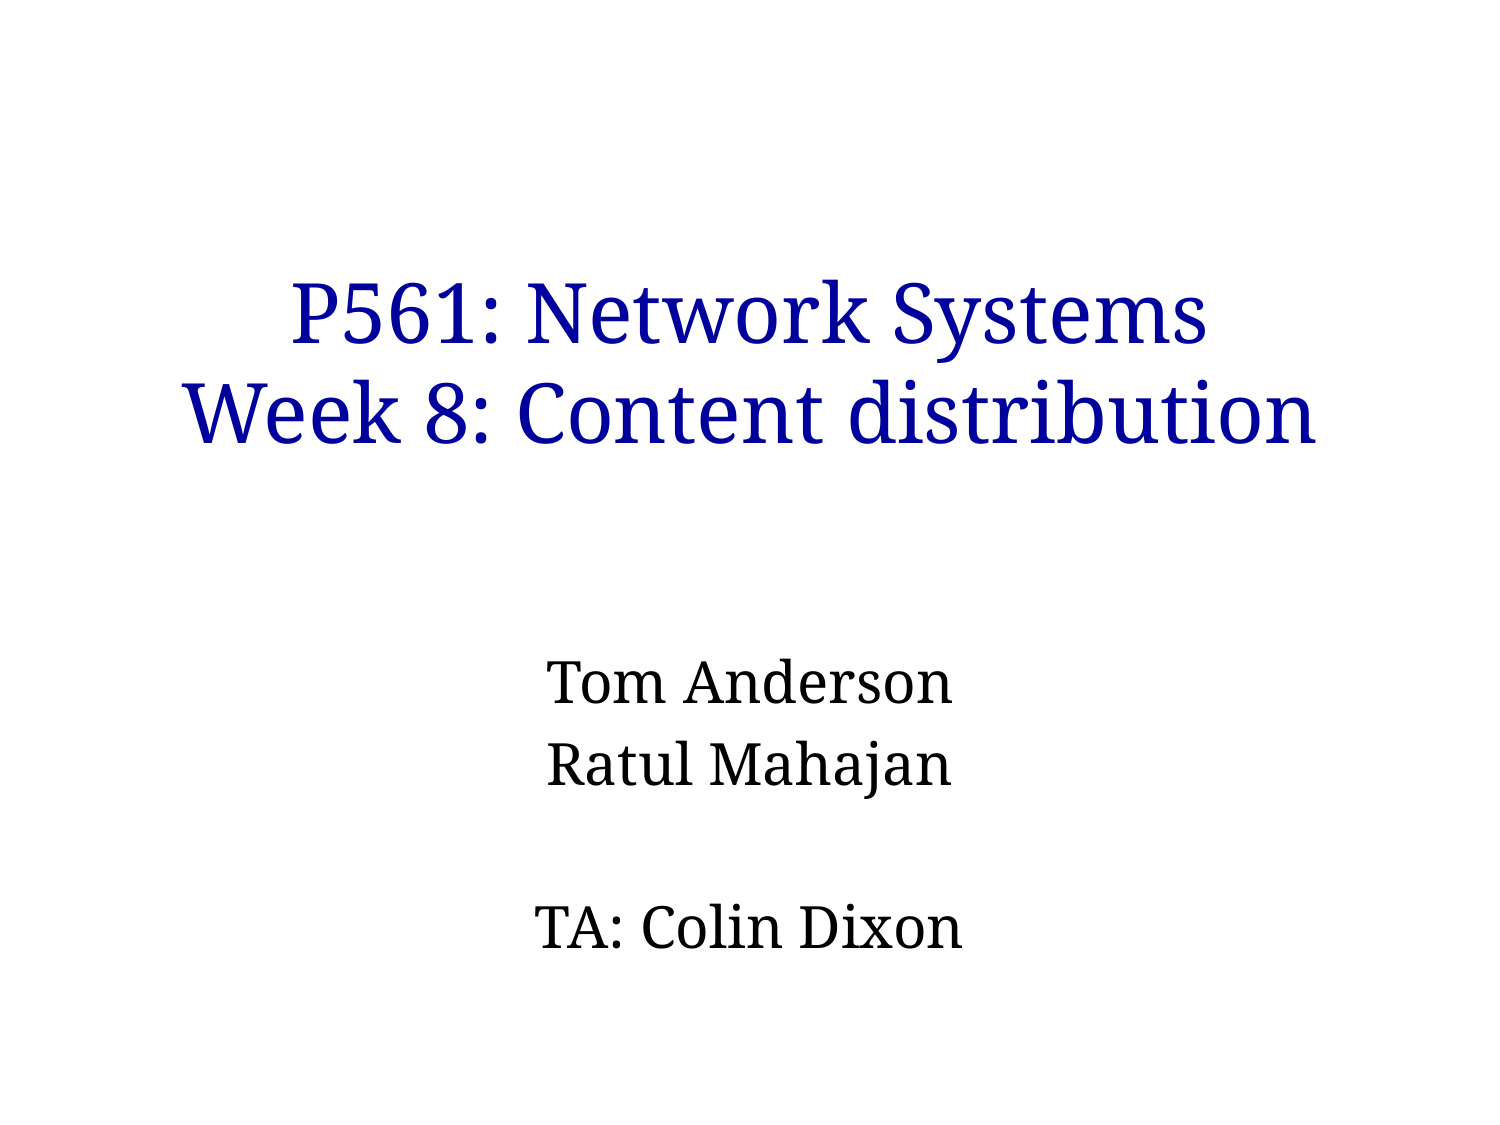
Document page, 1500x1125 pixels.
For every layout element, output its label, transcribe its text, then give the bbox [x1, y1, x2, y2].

subtitle Tom Anderson Ratul Mahajan TA: Colin Dixon [224, 637, 1276, 988]
title P561: Network Systems Week 8: Content distribution [112, 183, 1388, 538]
